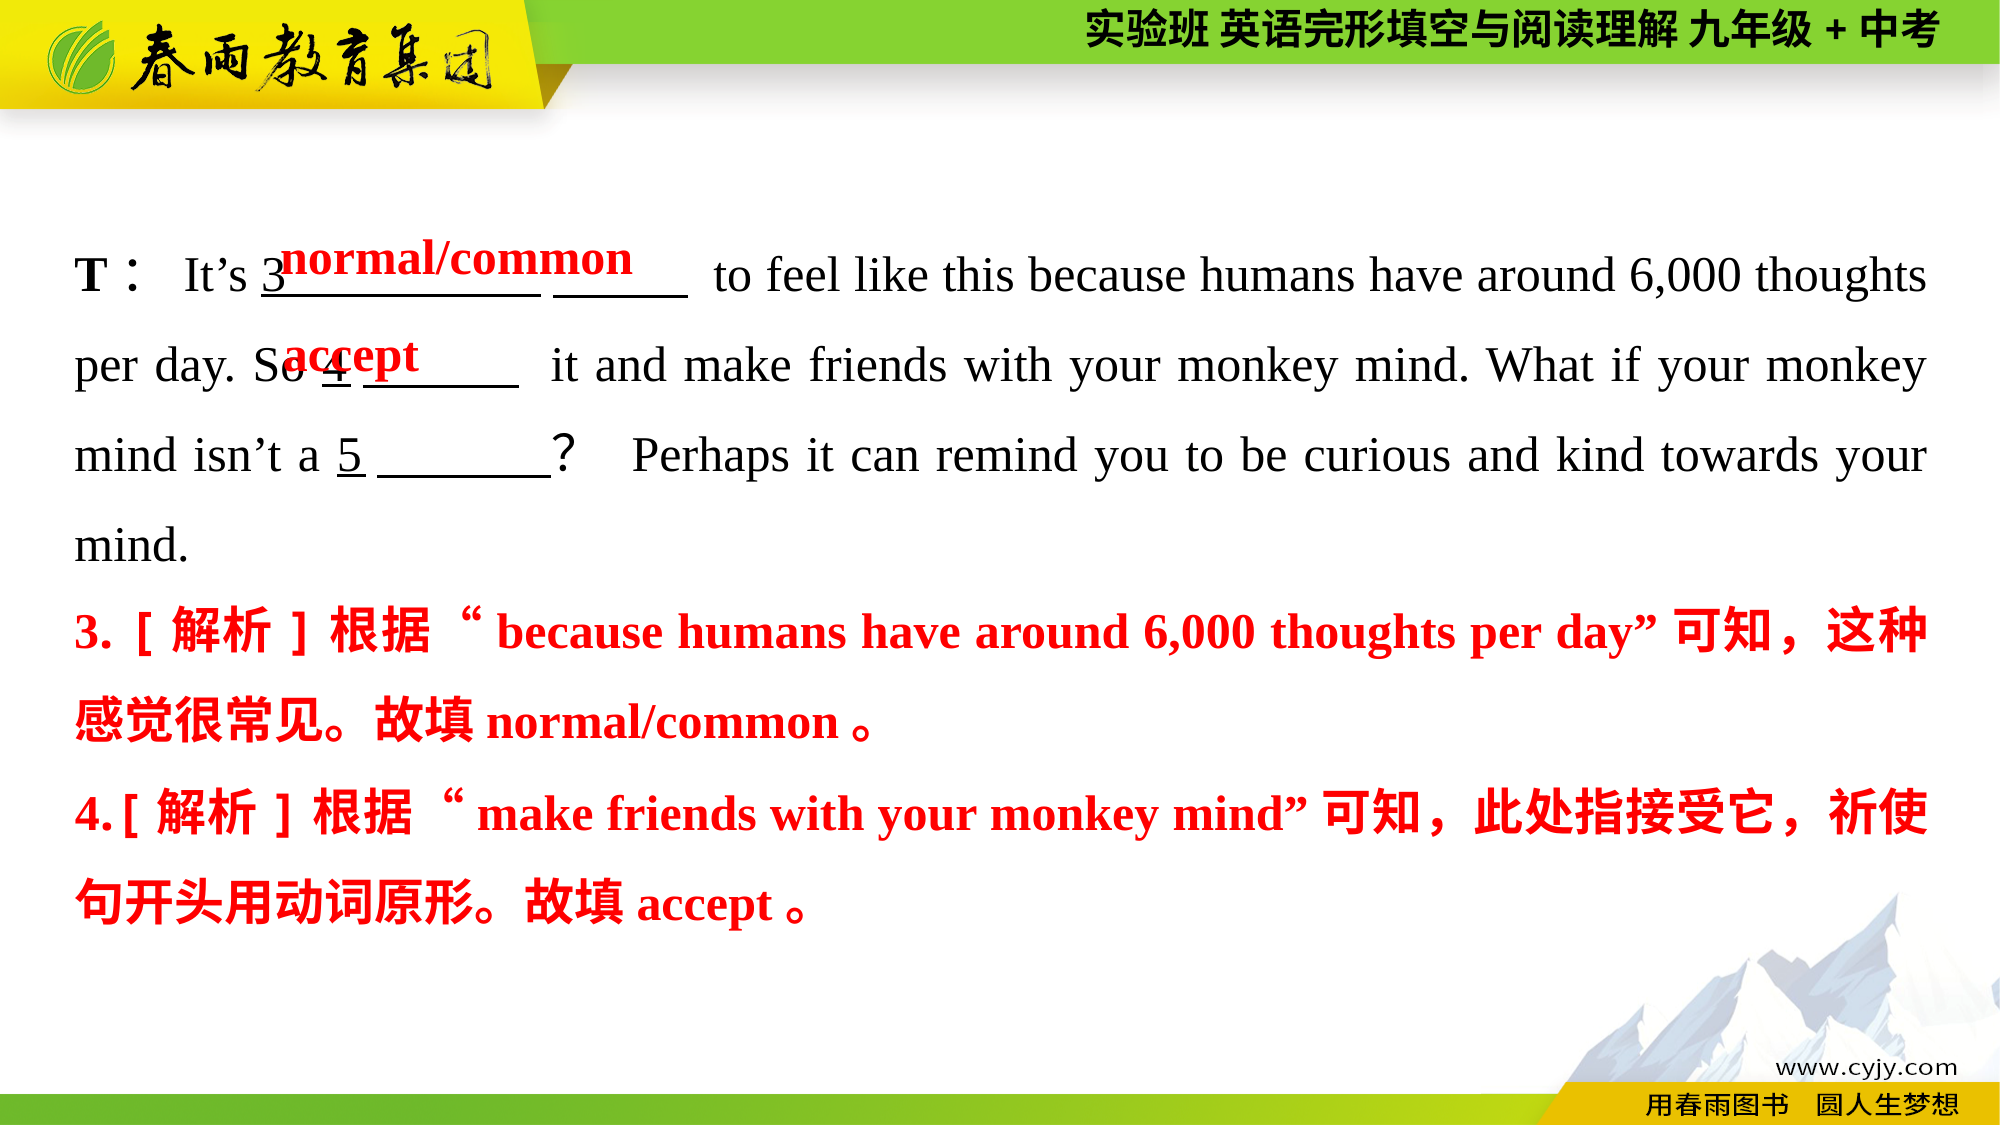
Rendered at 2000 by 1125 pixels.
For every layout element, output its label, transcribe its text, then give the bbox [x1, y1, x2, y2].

text_box normal/common [265, 216, 649, 292]
text_box 4.[解析]根据“make friends with your monkey mind”可知，此处指接受它，祈使句开头用动词原形。故填accept。 [59, 756, 1944, 939]
picture [0, 0, 2000, 1125]
text_box 3. [解析]根据“because humans have around 6,000 thoughts per day”可知，这种感觉很常见。故填normal/common。 [59, 560, 1944, 756]
list T：It’s 3 to feel like this because humans have around 6,000 thoughts per day. So 4 it and make friends with your monkey mind. What if your monkey mind isn’t a 5 ？ Perhaps it can remind you to be curious and kind towards your mind. [59, 203, 1944, 491]
text_box accept [268, 314, 435, 390]
